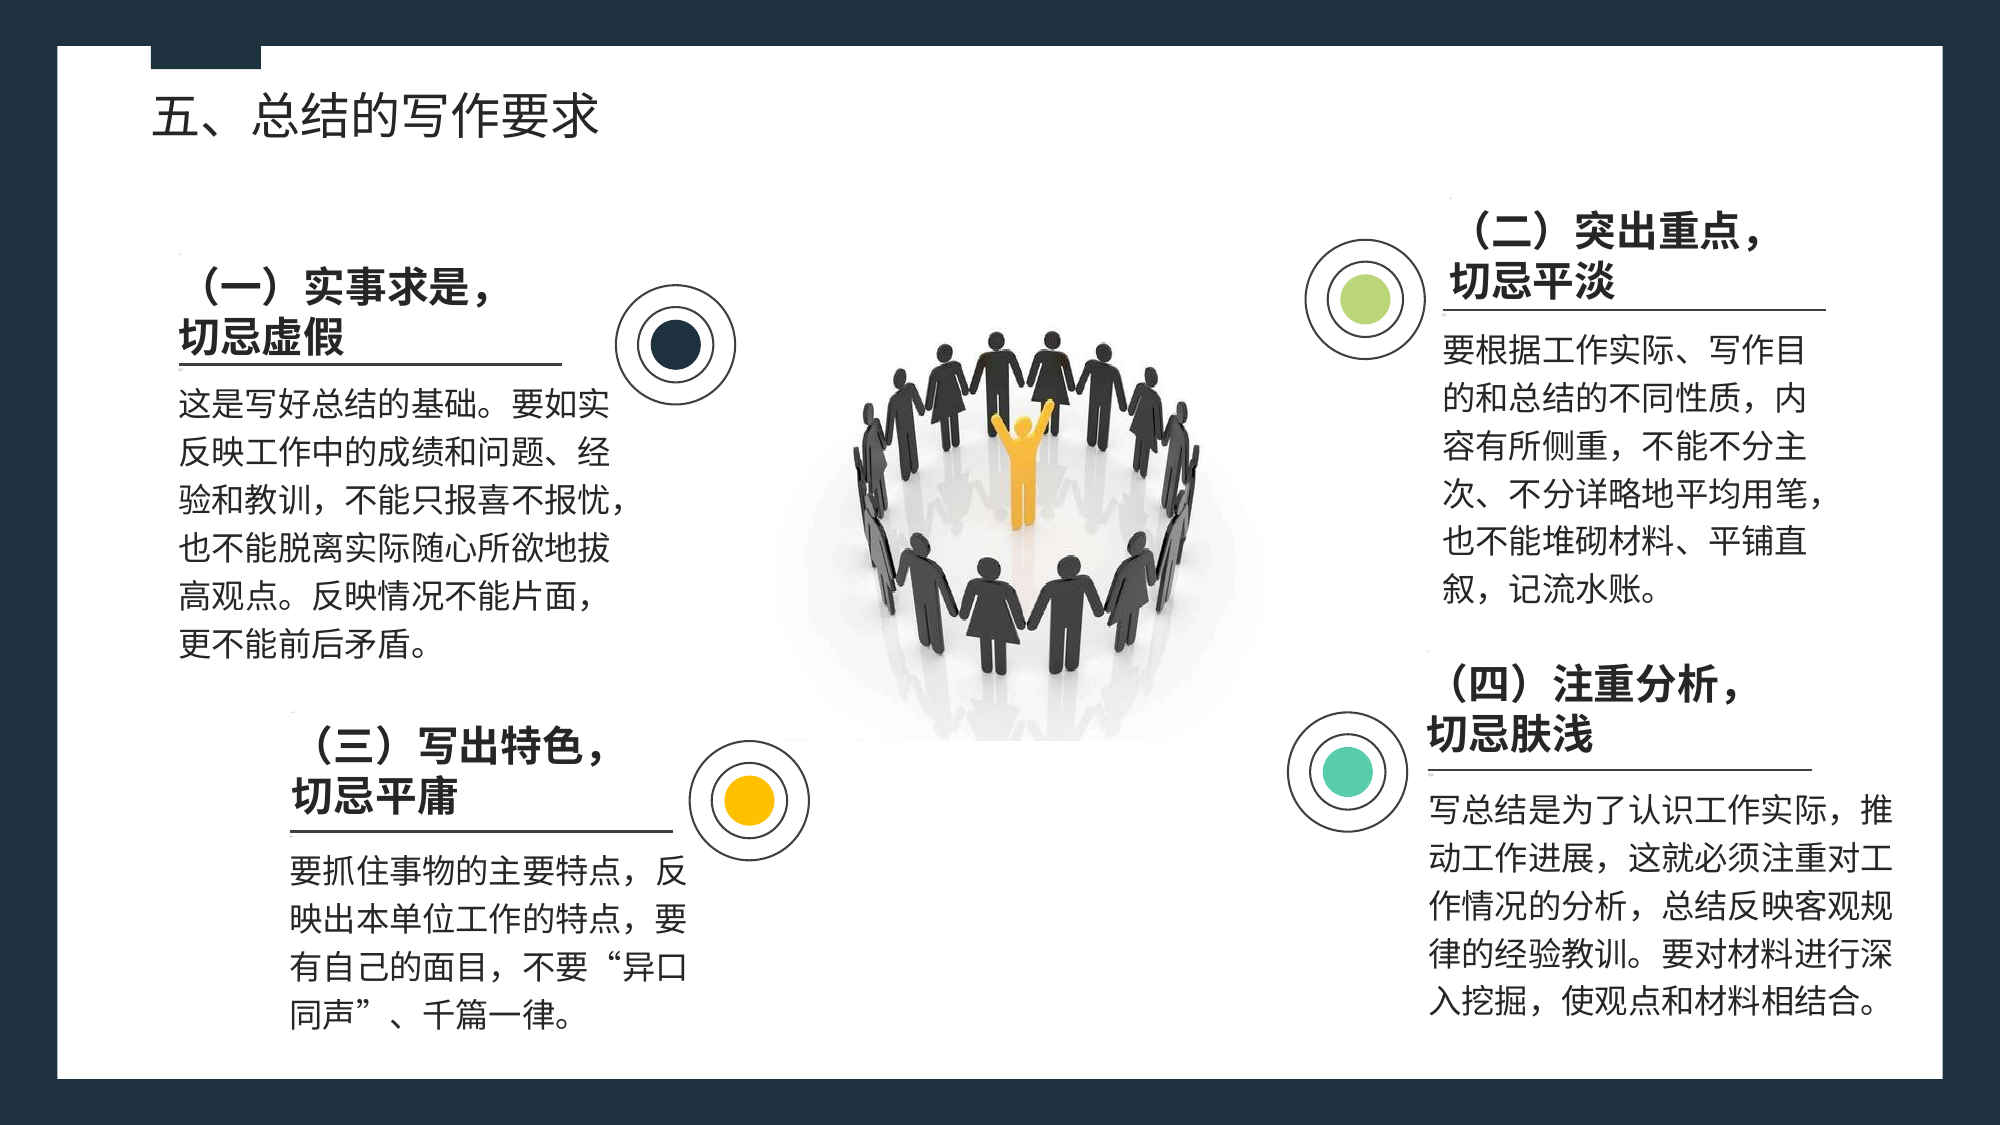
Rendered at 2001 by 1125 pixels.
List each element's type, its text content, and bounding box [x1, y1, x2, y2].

text_box [1309, 733, 1387, 811]
text_box 要根据工作实际、写作目的和总结的不同性质，内容有所侧重，不能不分主次、不分详略地平均用笔，也不能堆砌材料、平铺直叙，记流水账。 [1442, 313, 1827, 616]
text_box [1321, 745, 1374, 799]
text_box 要抓住事物的主要特点，反映出本单位工作的特点，要有自己的面目，不要“异口同声”、千篇一律。 [289, 835, 701, 1042]
text_box [1304, 238, 1426, 361]
text_box 写总结是为了认识工作实际，推动工作进展，这就必须注重对工作情况的分析，总结反映客观规律的经验教训。要对材料进行深入挖掘，使观点和材料相结合。 [1428, 773, 1911, 1028]
text_box [636, 305, 715, 384]
text_box [1339, 273, 1392, 326]
text_box [1326, 260, 1405, 339]
text_box [1286, 711, 1409, 833]
text_box [614, 284, 737, 406]
text_box 这是写好总结的基础。要如实反映工作中的成绩和问题、经验和教训，不能只报喜不报忧，也不能脱离实际随心所欲地拔高观点。反映情况不能片面，更不能前后矛盾。 [178, 368, 639, 671]
text_box 五、总结的写作要求 [150, 77, 622, 153]
picture [777, 287, 1269, 741]
text_box [723, 774, 776, 827]
text_box （一）实事求是，切忌虚假 [178, 253, 509, 363]
text_box （四）注重分析，切忌肤浅 [1427, 650, 1758, 766]
text_box （二）突出重点，切忌平淡 [1449, 197, 1780, 309]
text_box [710, 761, 789, 840]
text_box （三）写出特色，切忌平庸 [291, 711, 623, 827]
text_box [649, 318, 702, 371]
text_box [688, 739, 810, 862]
